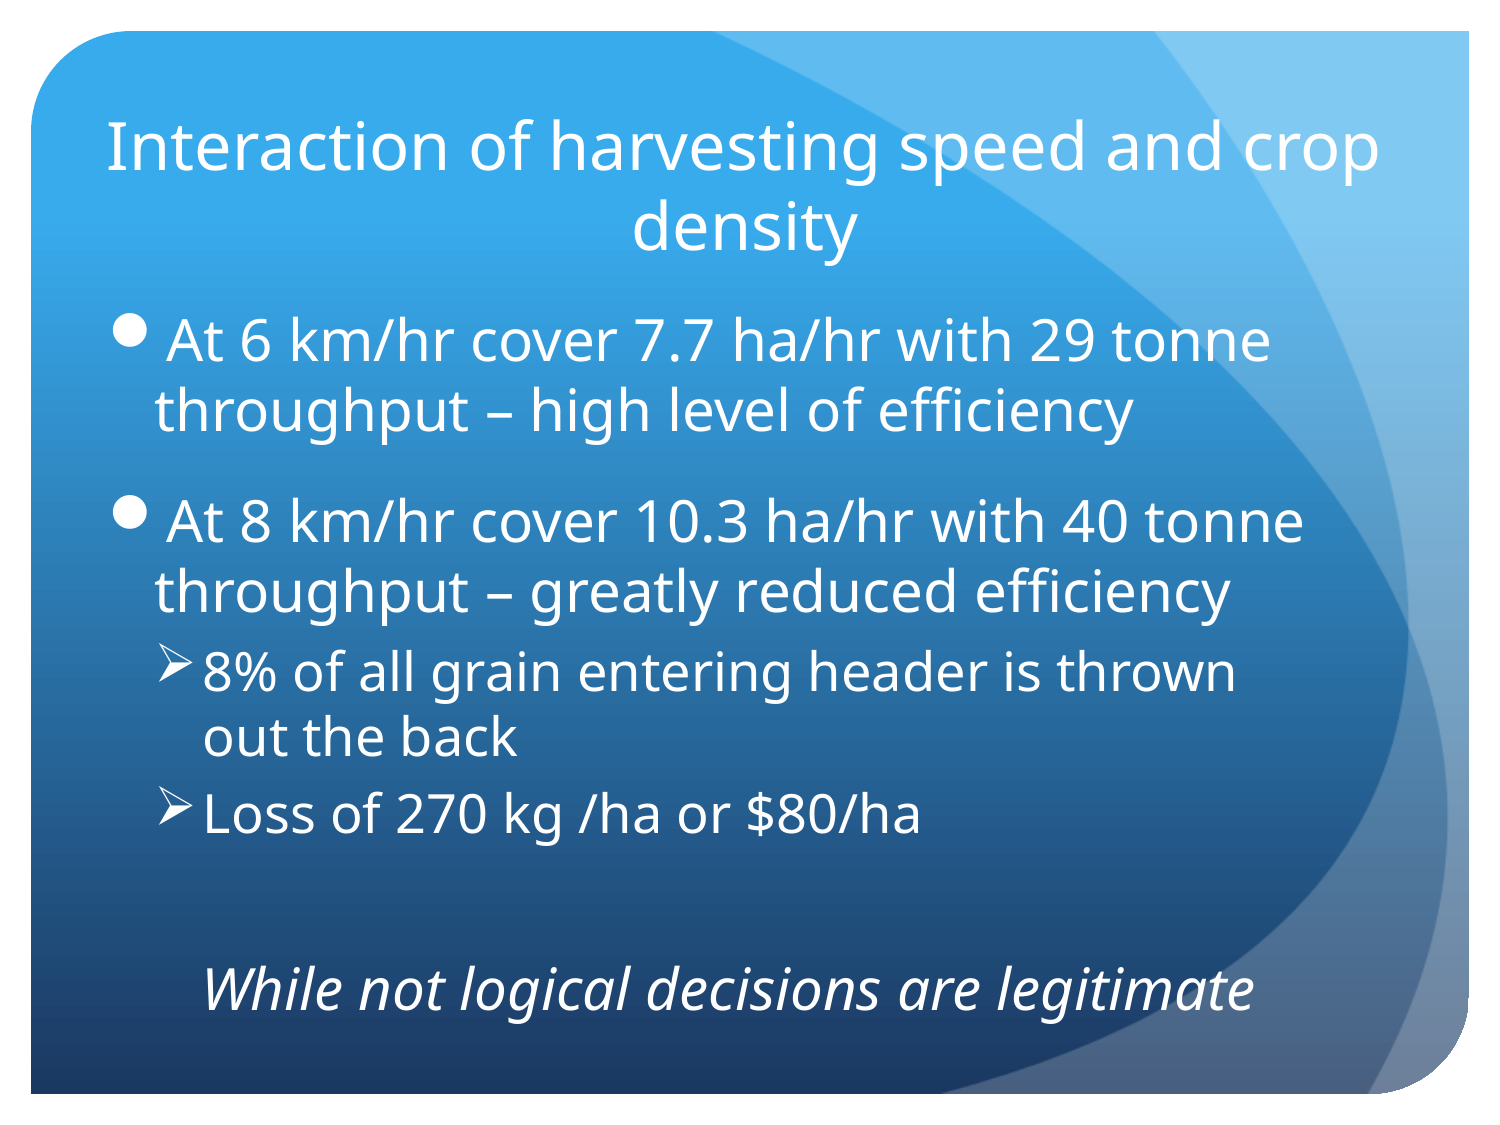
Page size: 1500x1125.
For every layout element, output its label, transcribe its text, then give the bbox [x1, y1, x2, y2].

text_box Interaction of harvesting speed and crop density [62, 96, 1429, 272]
picture [24, 30, 1473, 1094]
text_box While not logical decisions are legitimate [78, 945, 1379, 1030]
list At 6 km/hr cover 7.7 ha/hr with 29 tonne throughput – high level of efficiency At 8 km/hr cover 10.3 ha/hr with 40 tonne throughput – greatly reduced efficiency 8% of all grain entering header is thrown out the back Loss of 270 kg /ha or $80/ha [93, 295, 1338, 945]
